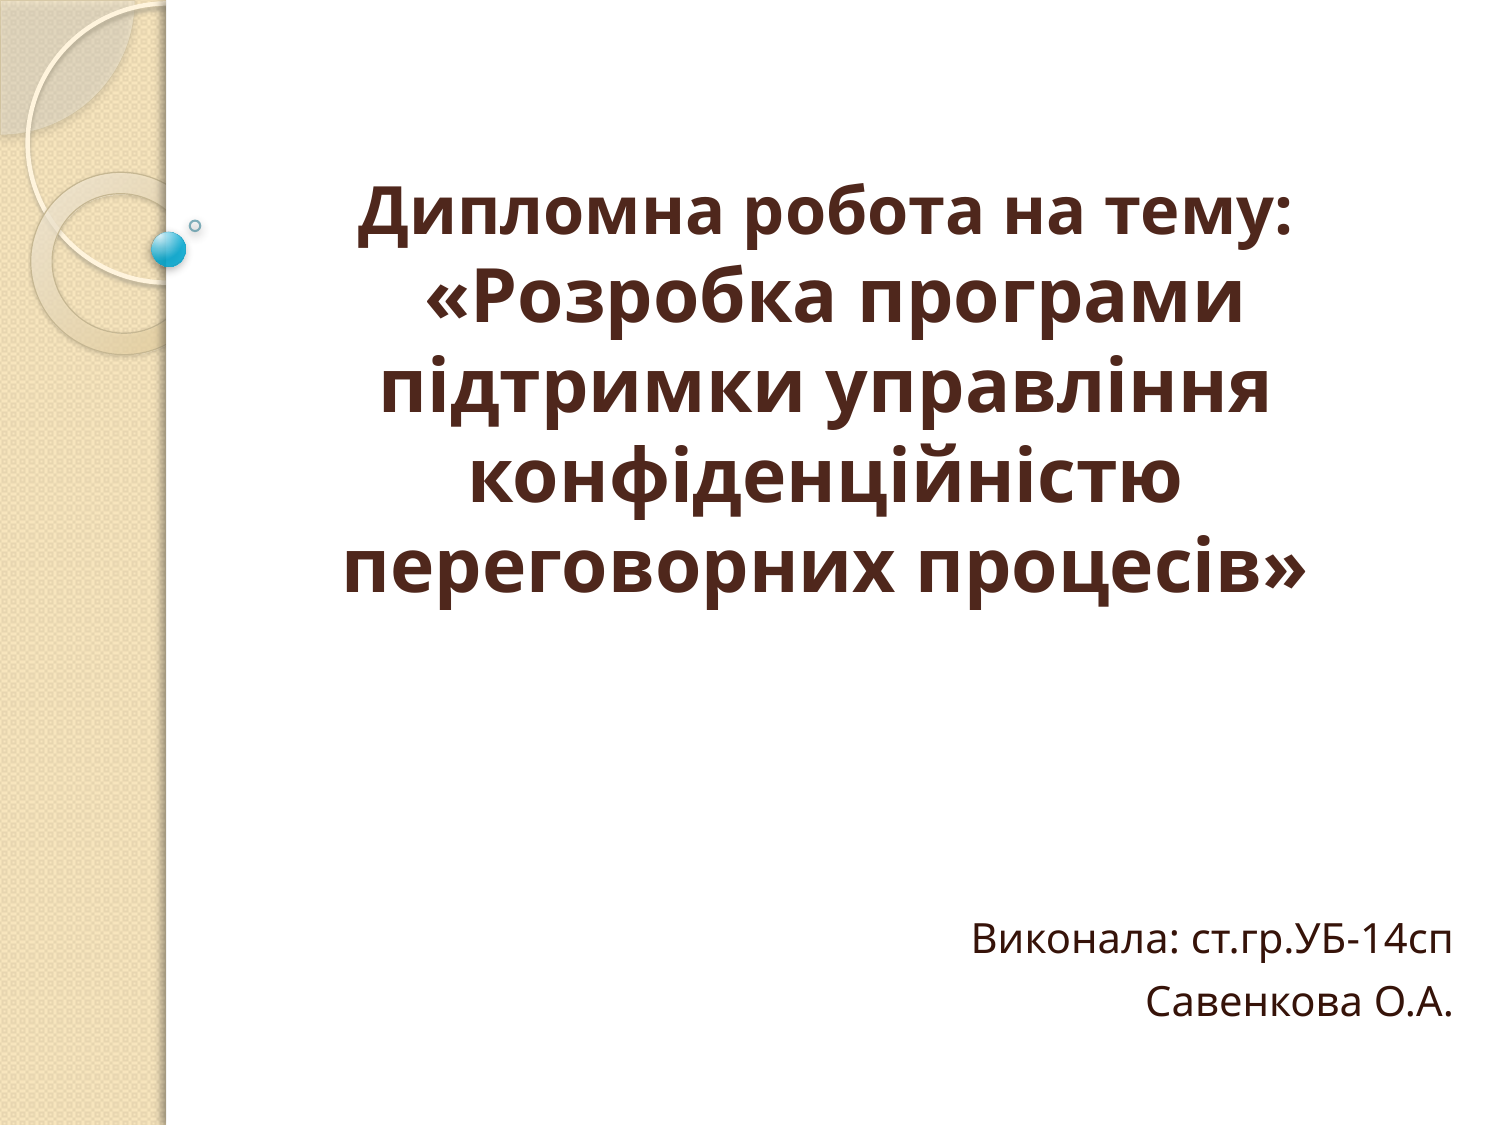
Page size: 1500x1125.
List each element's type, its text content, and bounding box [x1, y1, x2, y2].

title Дипломна робота на тему: «Розробка програми підтримки управління конфіденційністю переговорних процесів» [218, 373, 1434, 615]
subtitle Виконала: ст.гр.УБ-14сп Савенкова О.А. [253, 786, 1469, 1075]
